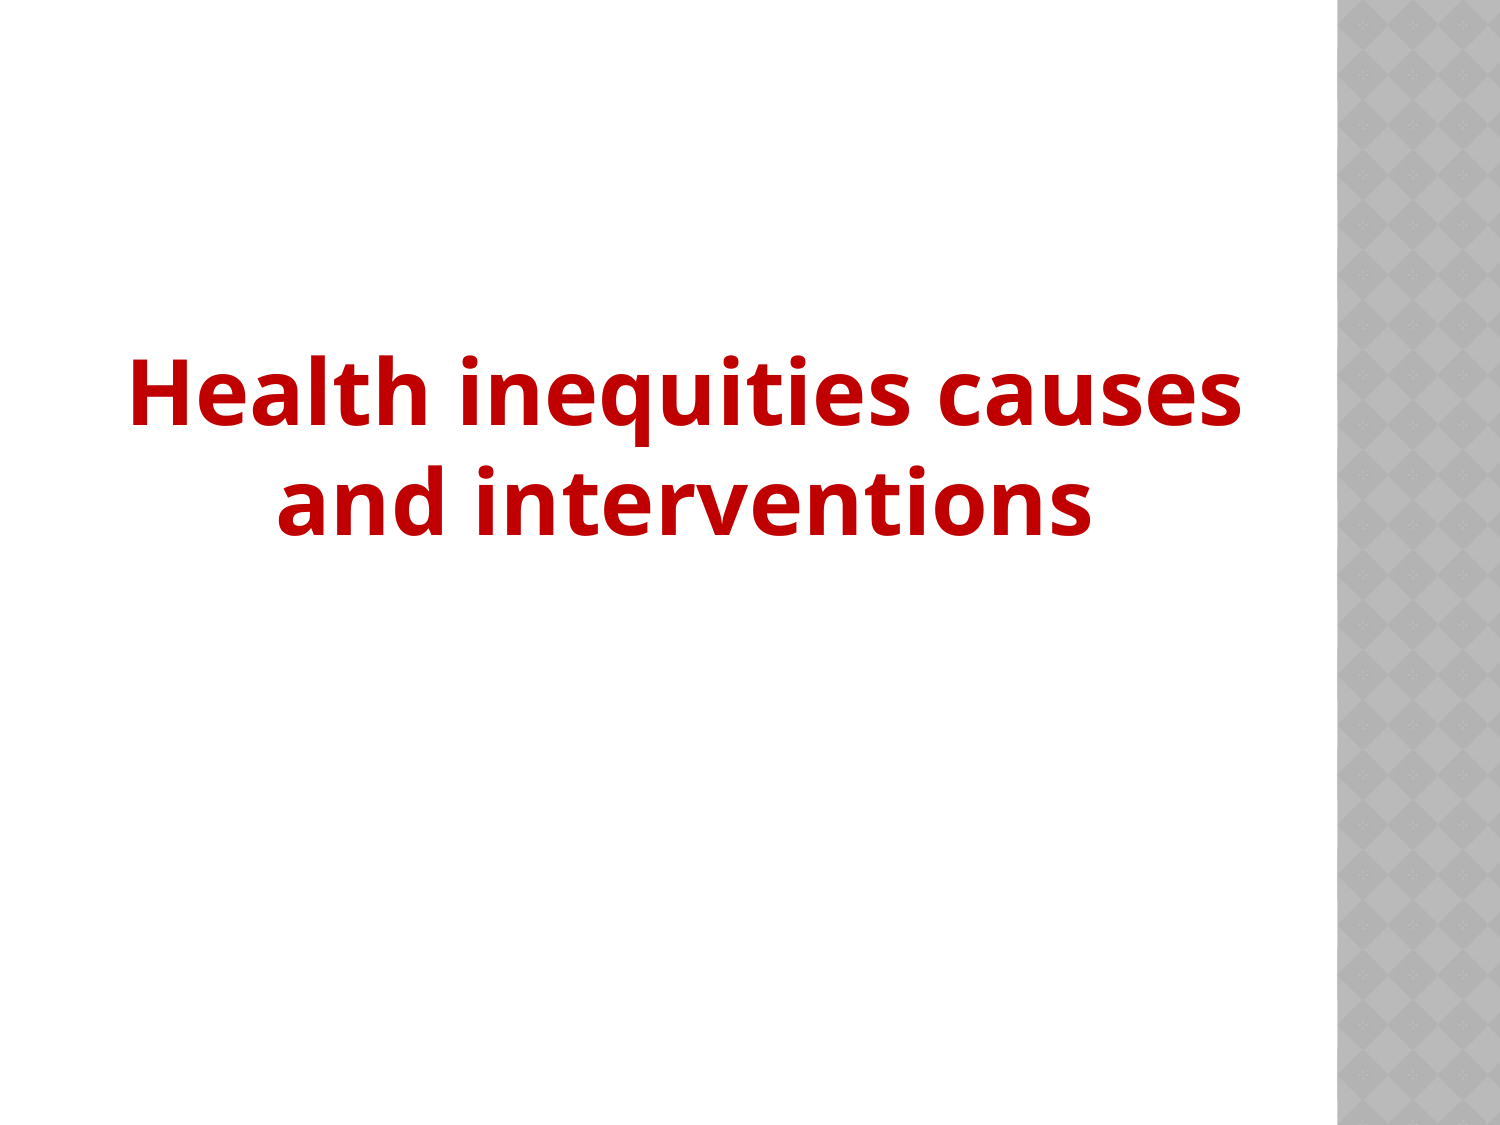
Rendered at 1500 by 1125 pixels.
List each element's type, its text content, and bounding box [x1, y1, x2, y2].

text_box Health inequities causes and interventions [41, 326, 1329, 561]
